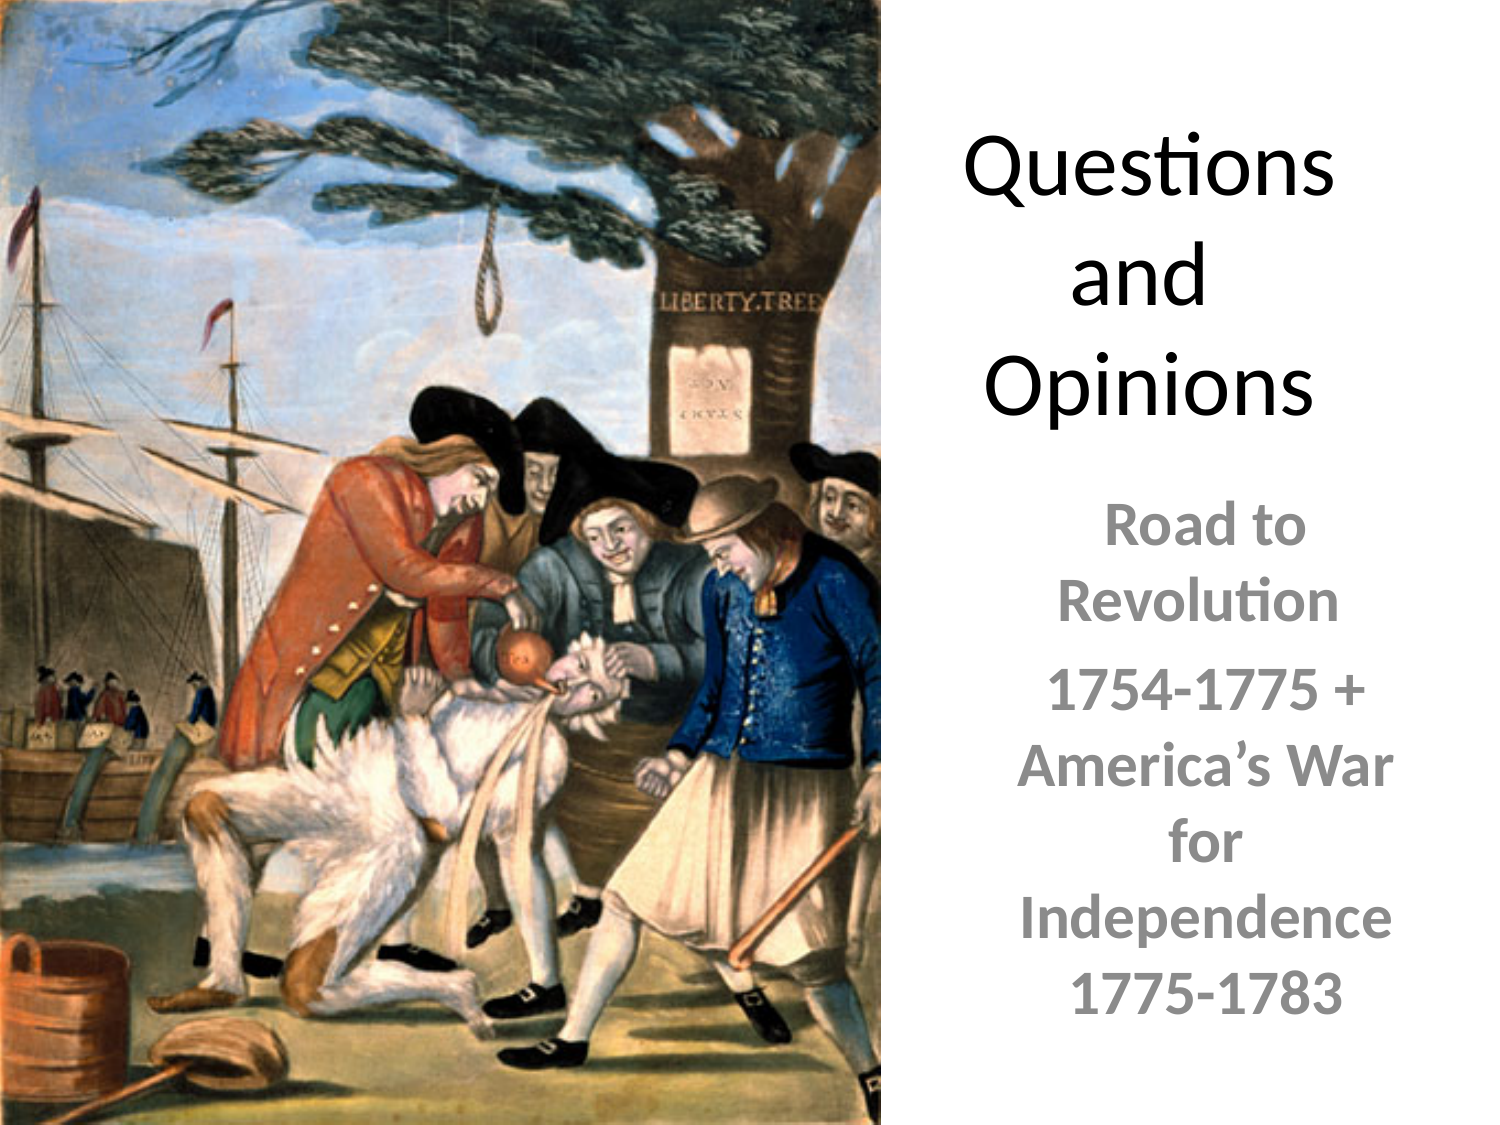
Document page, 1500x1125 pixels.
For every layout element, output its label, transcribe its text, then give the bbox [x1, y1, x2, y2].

subtitle Road to Revolution 1754-1775 + America’s War for Independence 1775-1783 [987, 474, 1425, 1038]
title Questions and Opinions [912, 87, 1388, 450]
picture [0, 0, 881, 1125]
